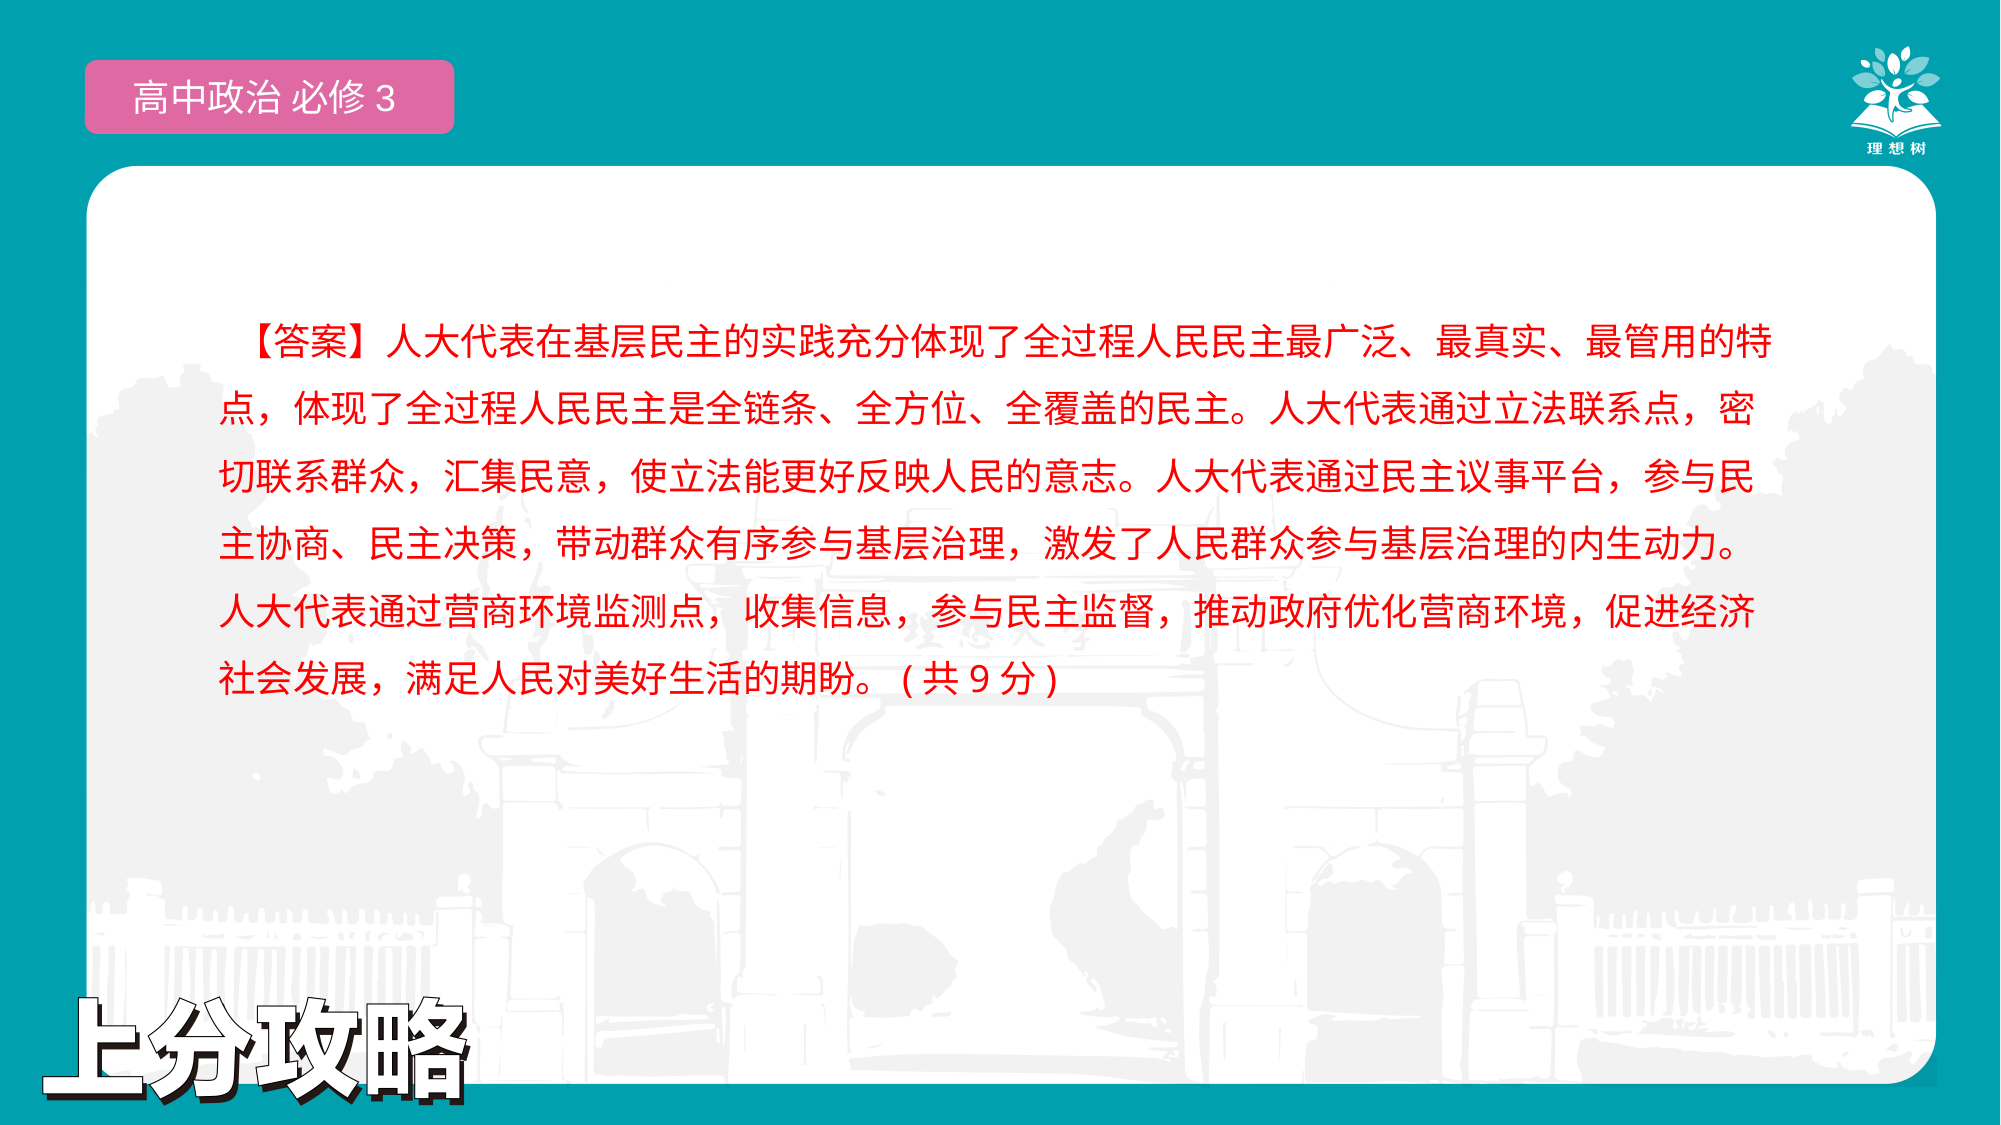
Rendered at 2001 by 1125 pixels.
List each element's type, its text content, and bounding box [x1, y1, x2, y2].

picture [0, 0, 2001, 1125]
text_box 【答案】人大代表在基层民主的实践充分体现了全过程人民民主最广泛、最真实、最管用的特点，体现了全过程人民民主是全链条、全方位、全覆盖的民主。人大代表通过立法联系点，密切联系群众，汇集民意，使立法能更好反映人民的意志。人大代表通过民主议事平台，参与民主协商、民主决策，带动群众有序参与基层治理，激发了人民群众参与基层治理的内生动力。人大代表通过营商环境监测点，收集信息，参与民主监督，推动政府优化营商环境，促进经济社会发展，满足人民对美好生活的期盼。(共9分) [203, 287, 1797, 838]
text_box 高中政治 必修3 [83, 58, 456, 135]
